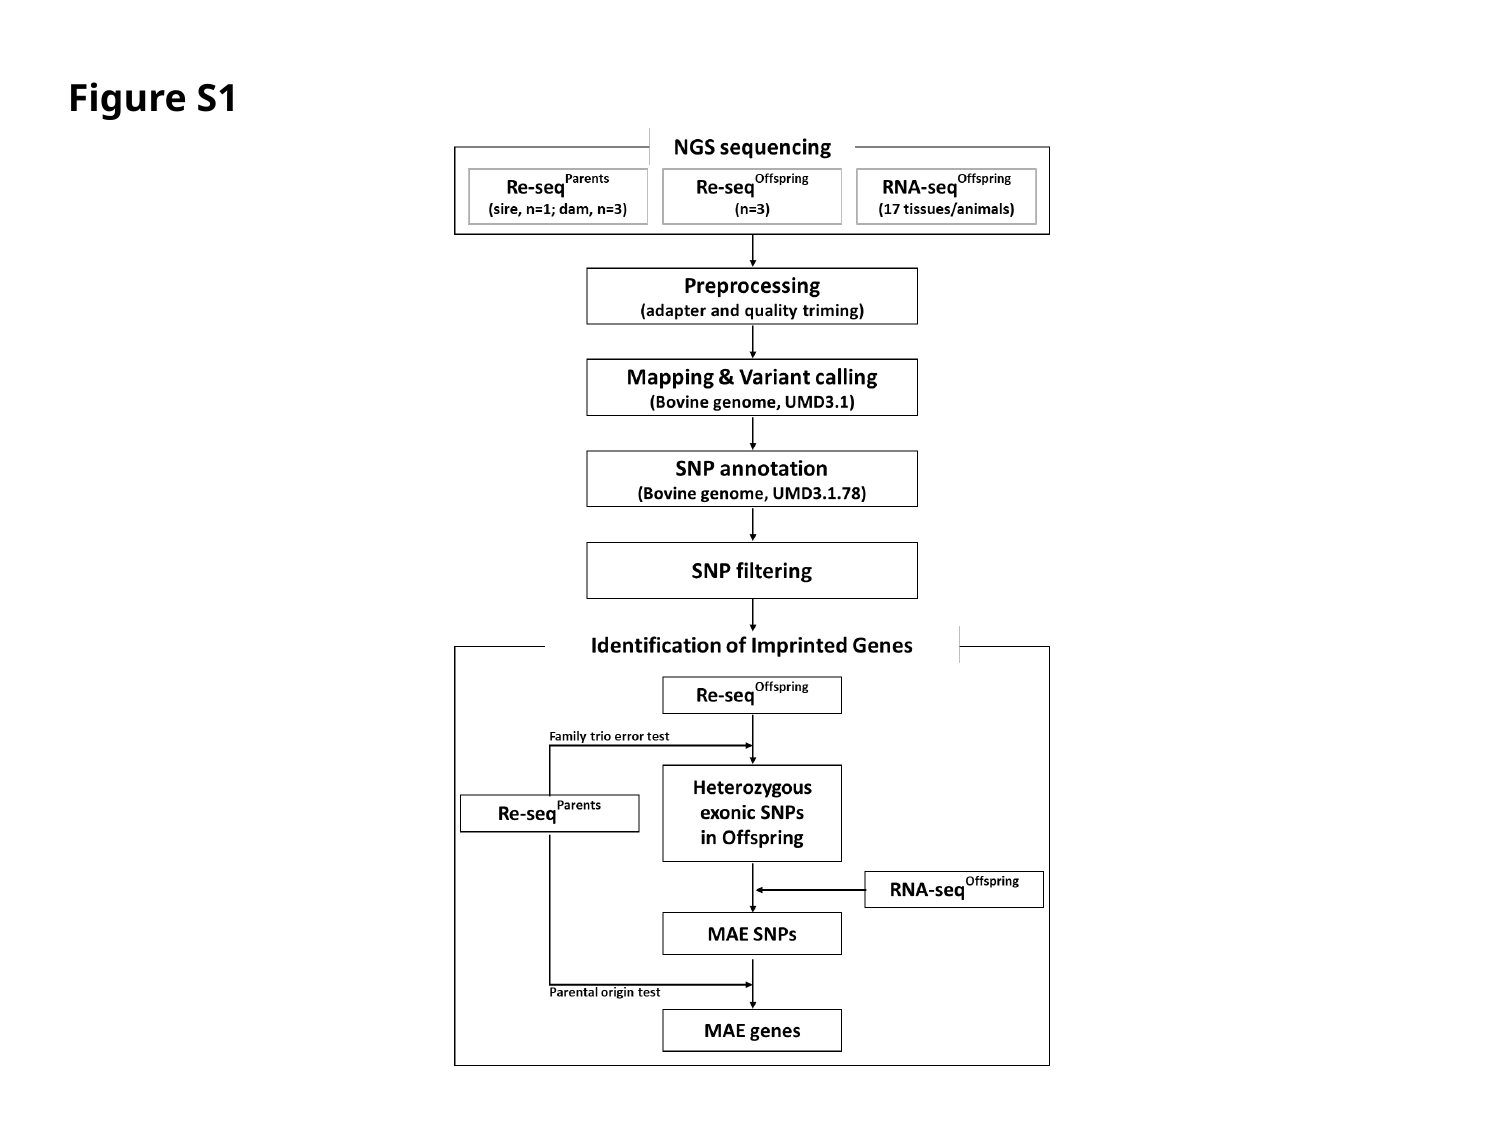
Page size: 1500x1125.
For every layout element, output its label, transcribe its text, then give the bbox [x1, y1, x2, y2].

text_box Figure S1 [53, 66, 396, 127]
picture [454, 125, 1050, 1067]
